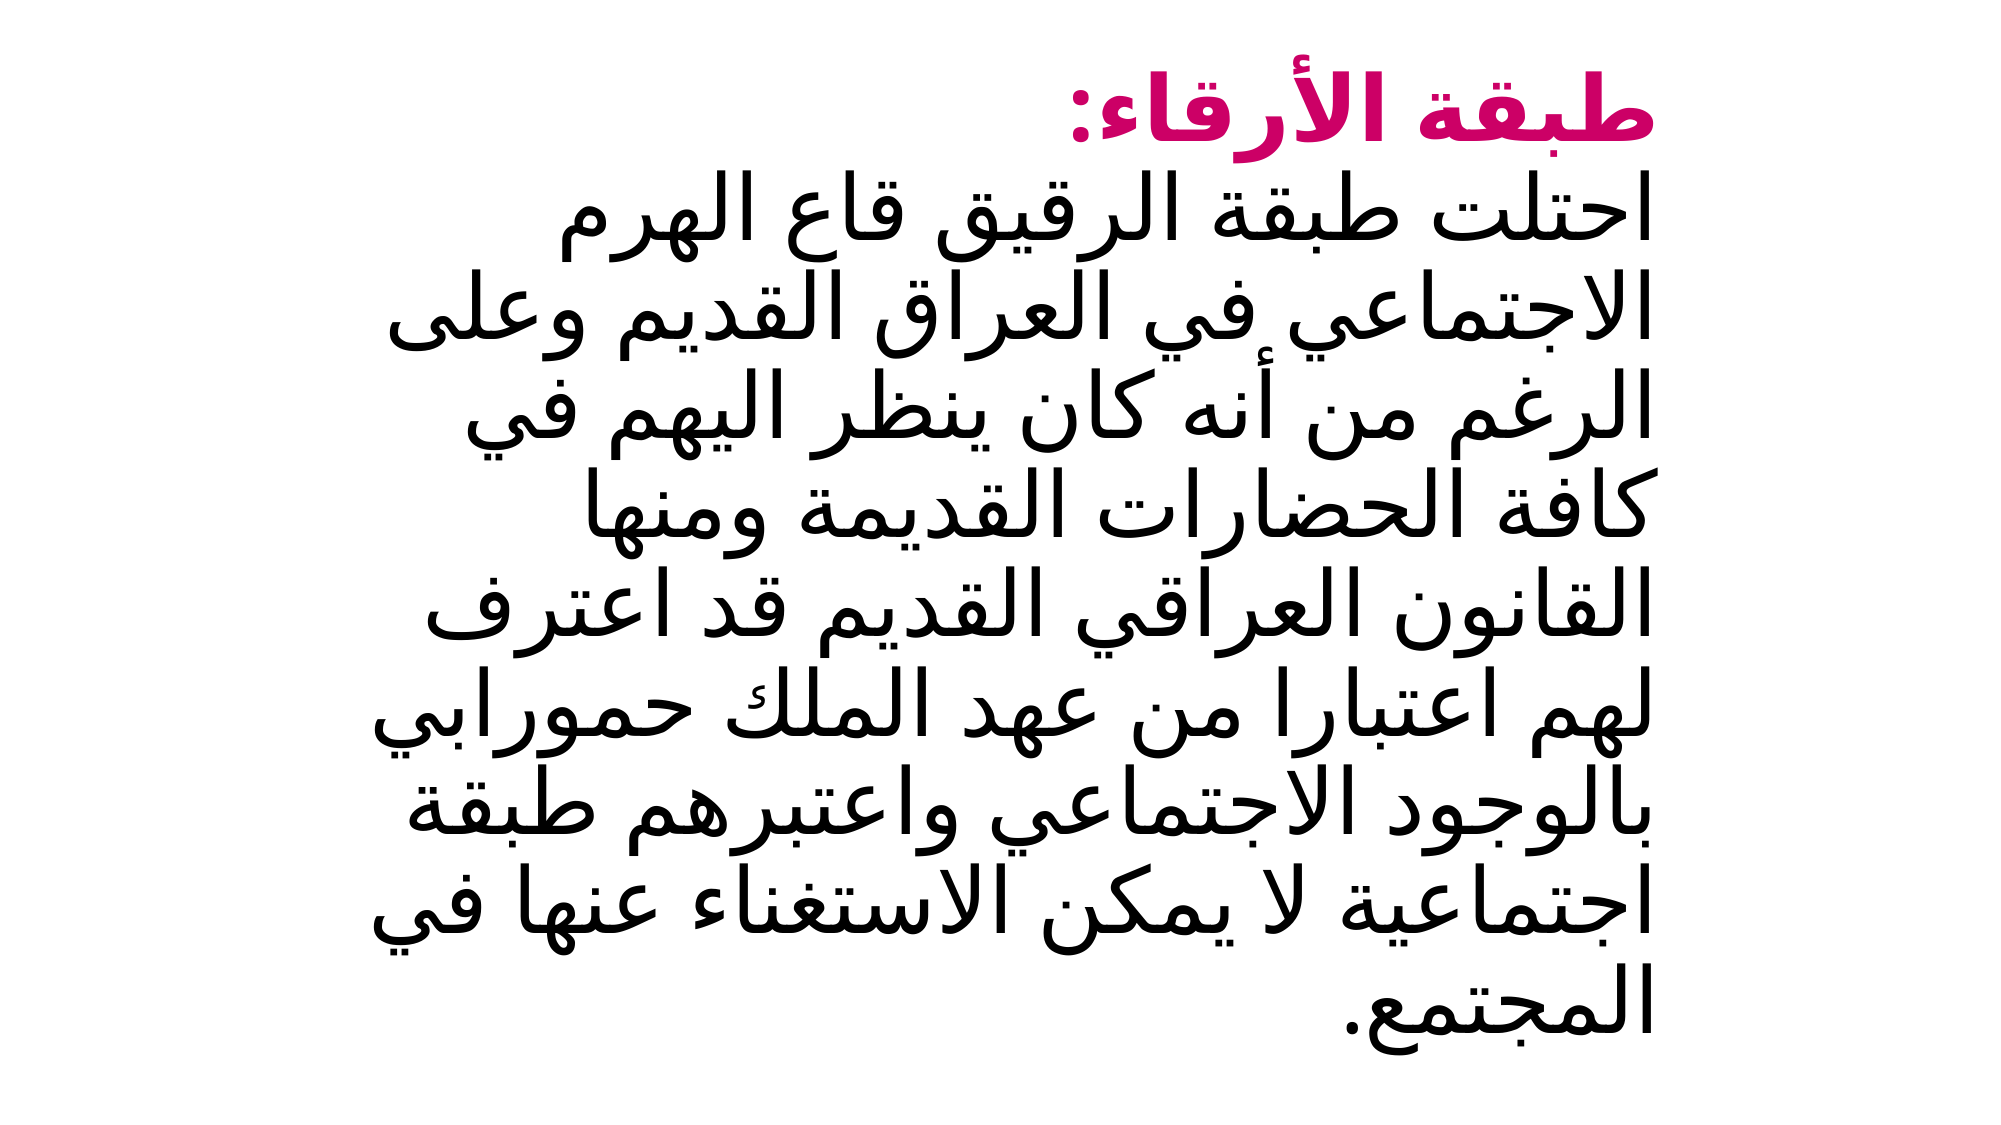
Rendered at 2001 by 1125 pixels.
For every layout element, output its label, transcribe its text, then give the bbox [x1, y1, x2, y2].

title طبقة الأرقاء: احتلت طبقة الرقيق قاع الهرم الاجتماعي في العراق القديم وعلى الرغم من أنه كان ينظر اليهم في كافة الحضارات القديمة ومنها القانون العراقي القديم قد اعترف لهم اعتبارا من عهد الملك حمورابي بالوجود الاجتماعي واعتبرهم طبقة اجتماعية لا يمكن الاستغناء عنها في المجتمع. [324, 45, 1675, 1071]
